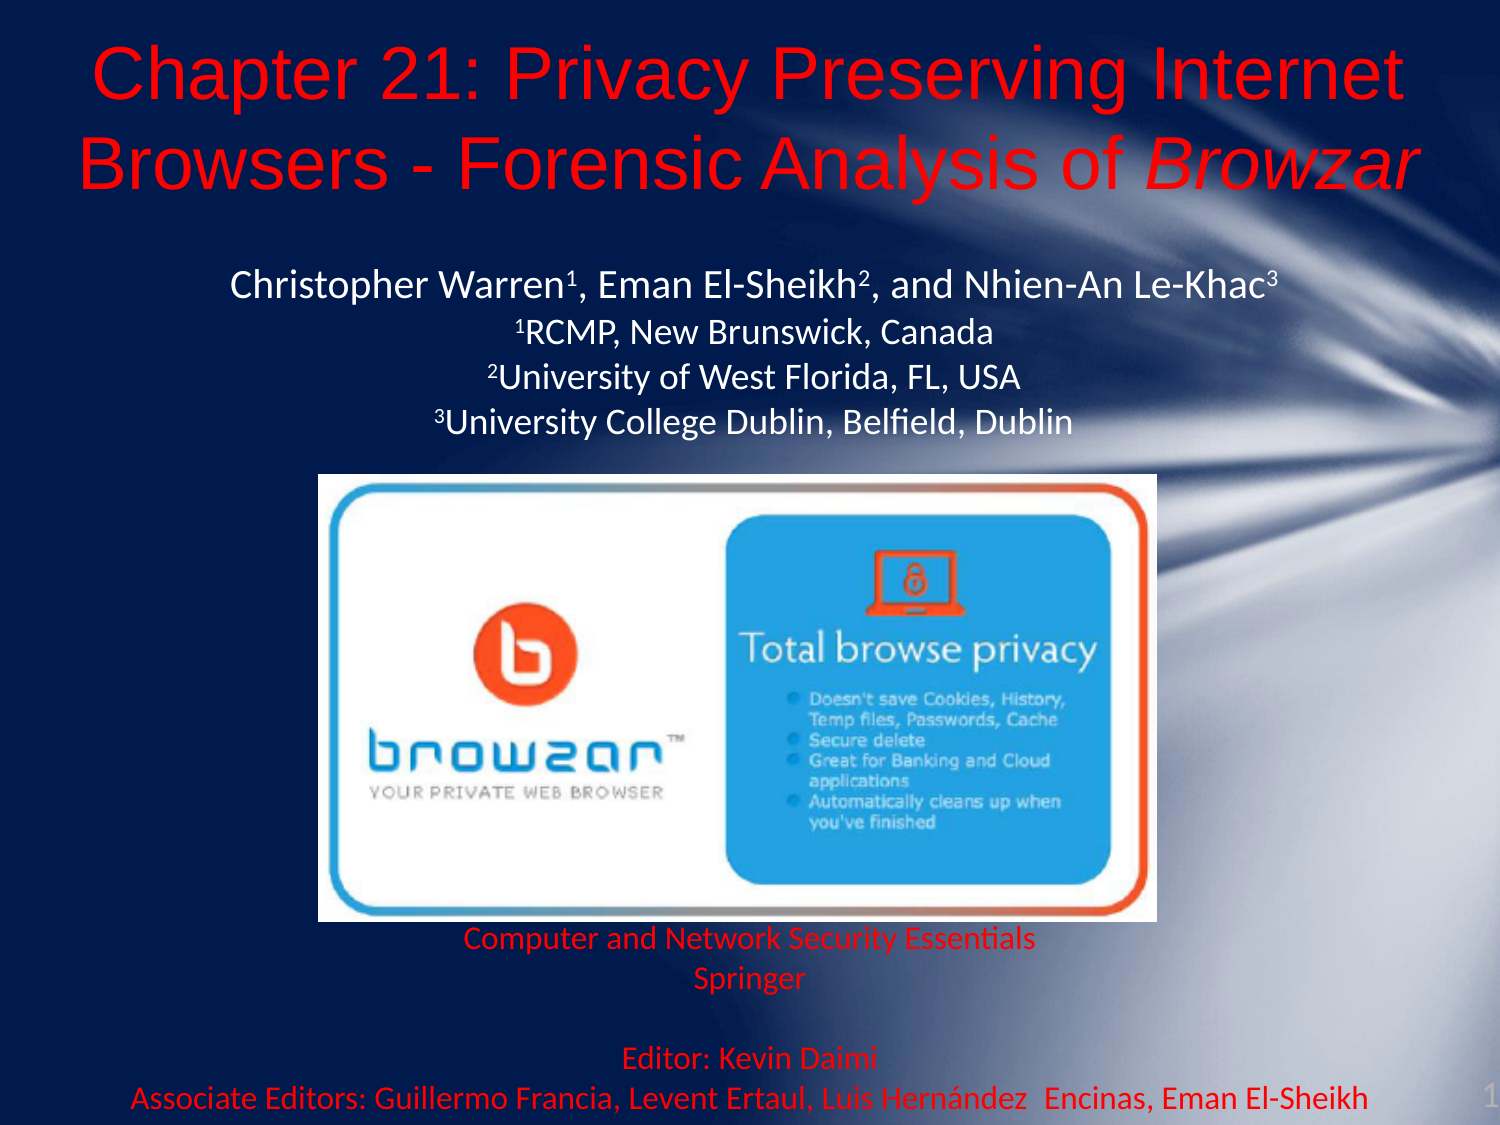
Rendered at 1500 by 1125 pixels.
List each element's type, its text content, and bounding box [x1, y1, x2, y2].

picture [0, 0, 1500, 922]
title Chapter 21: Privacy Preserving Internet Browsers - Forensic Analysis of Browzar [42, 24, 1455, 246]
text_box Christopher Warren1, Eman El-Sheikh2, and Nhien-An Le-Khac3 1RCMP, New Brunswick, Canada 2University of West Florida, FL, USA 3University College Dublin, Belfield, Dublin [4, 249, 1500, 450]
footer Computer and Network Security Essentials Springer Editor: Kevin Daimi Associate Editors: Guillermo Francia, Levent Ertaul, Luis Hernández Encinas, Eman El-Sheikh [0, 916, 1500, 1124]
